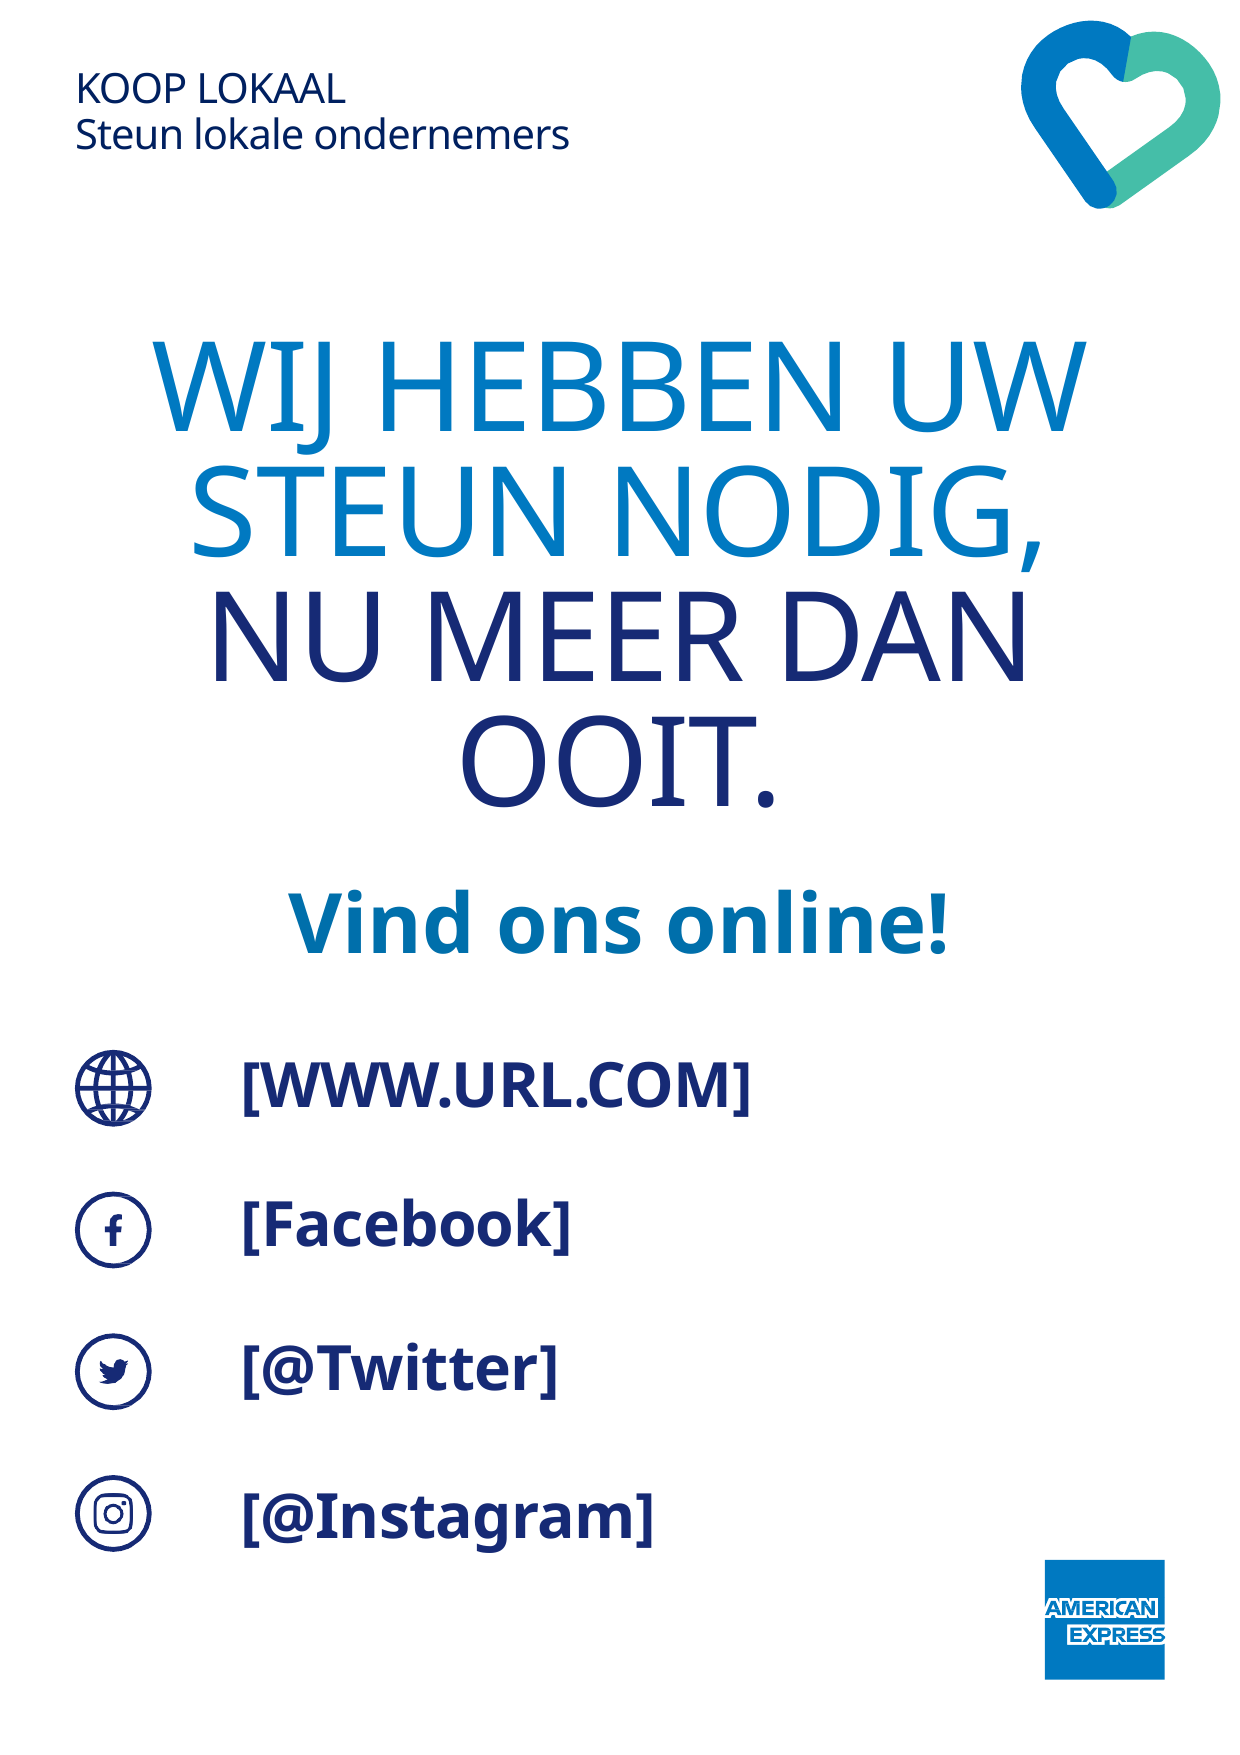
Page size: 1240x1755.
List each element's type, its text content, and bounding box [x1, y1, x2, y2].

text_box [1095, 1600, 1114, 1616]
text_box [1115, 1600, 1155, 1616]
text_box [74, 1475, 152, 1552]
text_box [Facebook] [238, 1182, 658, 1259]
text_box [93, 1493, 133, 1534]
text_box [98, 1359, 129, 1384]
text_box KOOP LOKAAL Steun lokale ondernemers [72, 64, 662, 158]
text_box [1045, 1600, 1080, 1616]
text_box [1021, 20, 1132, 209]
list WIJ HEBBEN UW STEUN NODIG, NU MEER DAN OOIT. [69, 304, 1171, 1334]
text_box [1106, 31, 1221, 209]
text_box [1070, 1627, 1111, 1642]
text_box [@Instagram] [238, 1474, 733, 1551]
text_box [WWW.URL.COM] [238, 1043, 1093, 1120]
text_box [@Twitter] [238, 1326, 658, 1404]
text_box [1082, 1600, 1094, 1616]
text_box [74, 1334, 152, 1411]
text_box [1044, 1559, 1165, 1680]
text_box [1112, 1627, 1166, 1642]
